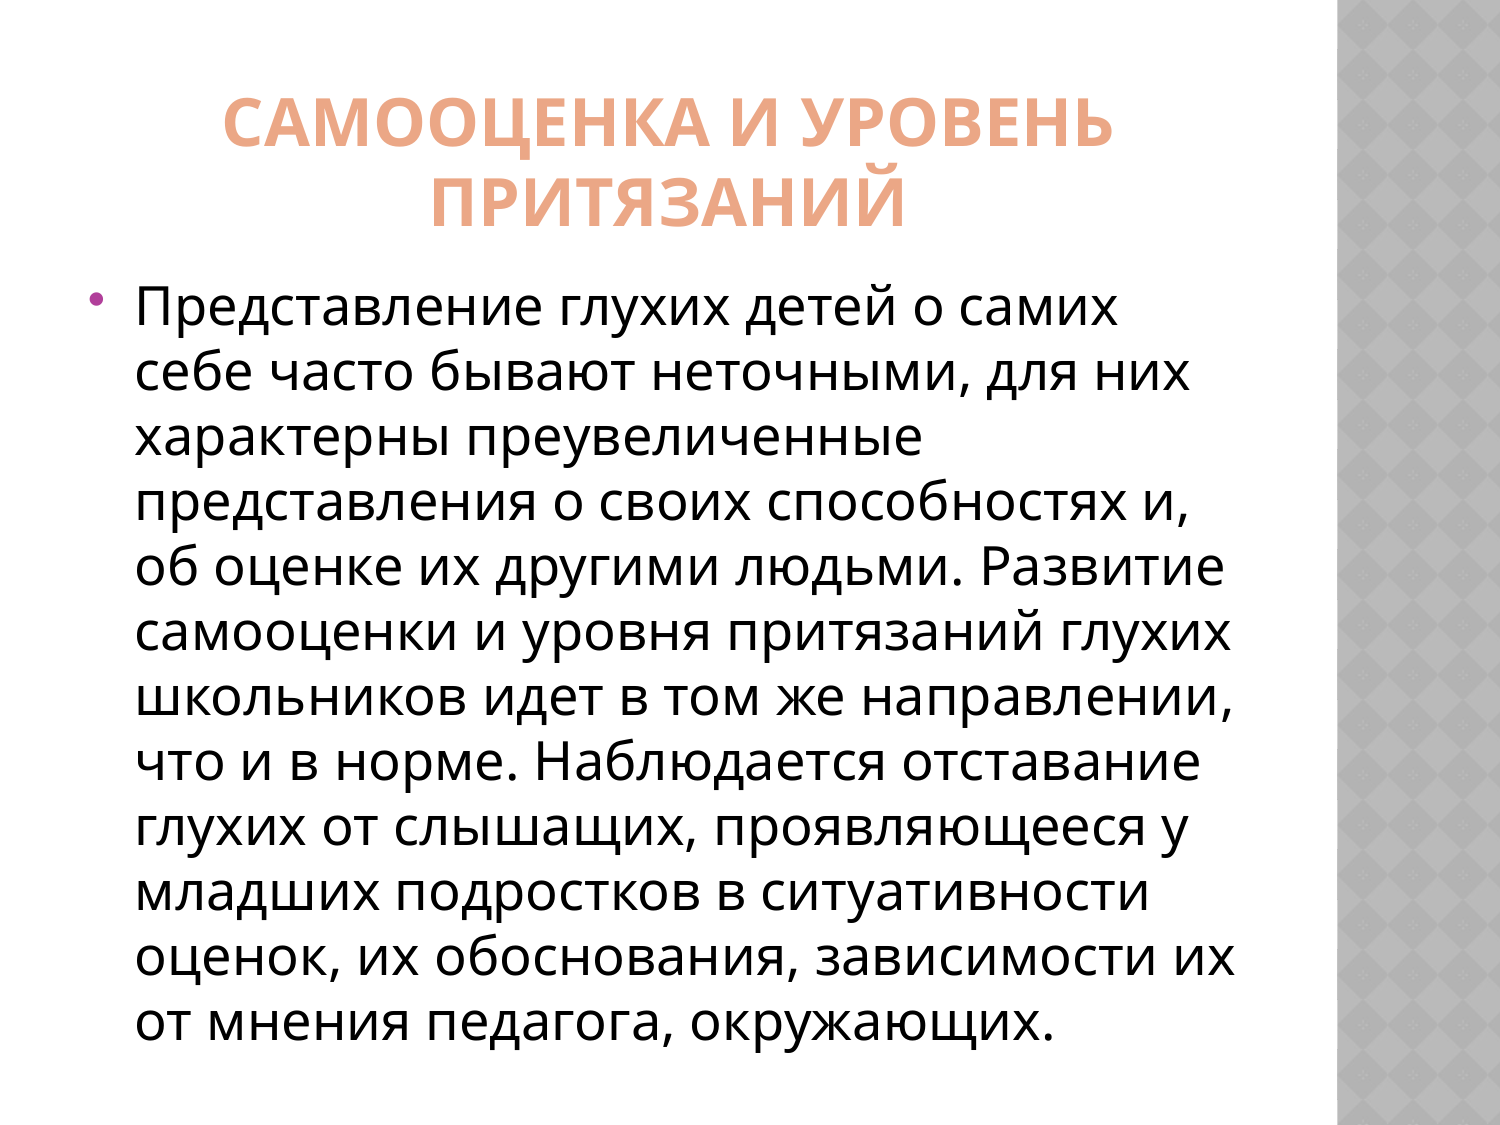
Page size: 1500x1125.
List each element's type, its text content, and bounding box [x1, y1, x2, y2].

title Самооценка и уровень притязаний [75, 52, 1263, 240]
list Представление глухих детей о самих себе часто бывают неточными, для них характерны преувеличенные представления о своих способностях и, об оценке их другими людьми. Развитие самооценки и уровня притязаний глухих школьников идет в том же направлении, что и в норме. Наблюдается отставание глухих от слышащих, проявляющееся у младших подростков в ситуативности оценок, их обоснования, зависимости их от мнения педагога, окружающих. [75, 264, 1263, 1059]
